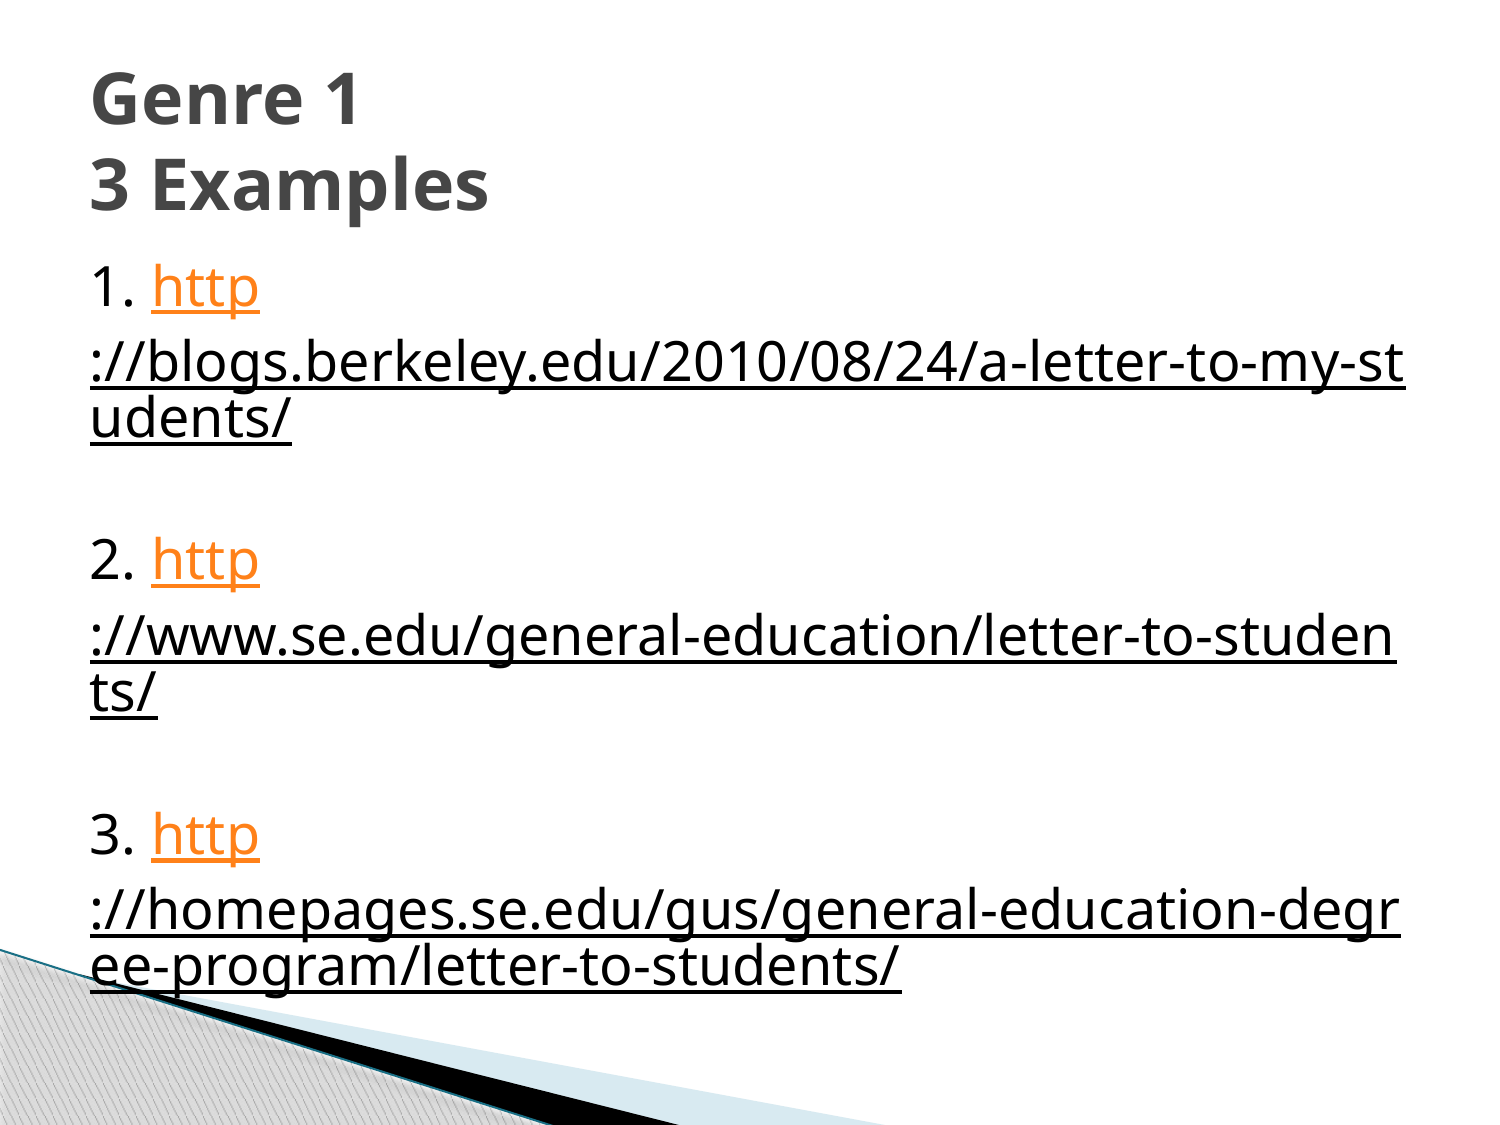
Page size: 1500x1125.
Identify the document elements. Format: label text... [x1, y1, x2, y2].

list 1. http://blogs.berkeley.edu/2010/08/24/a-letter-to-my-students/ 2. http://www.se.edu/general-education/letter-to-students/ 3. http://homepages.se.edu/gus/general-education-degree-program/letter-to-students/ [75, 243, 1425, 986]
title Genre 1 3 Examples [75, 45, 1425, 233]
